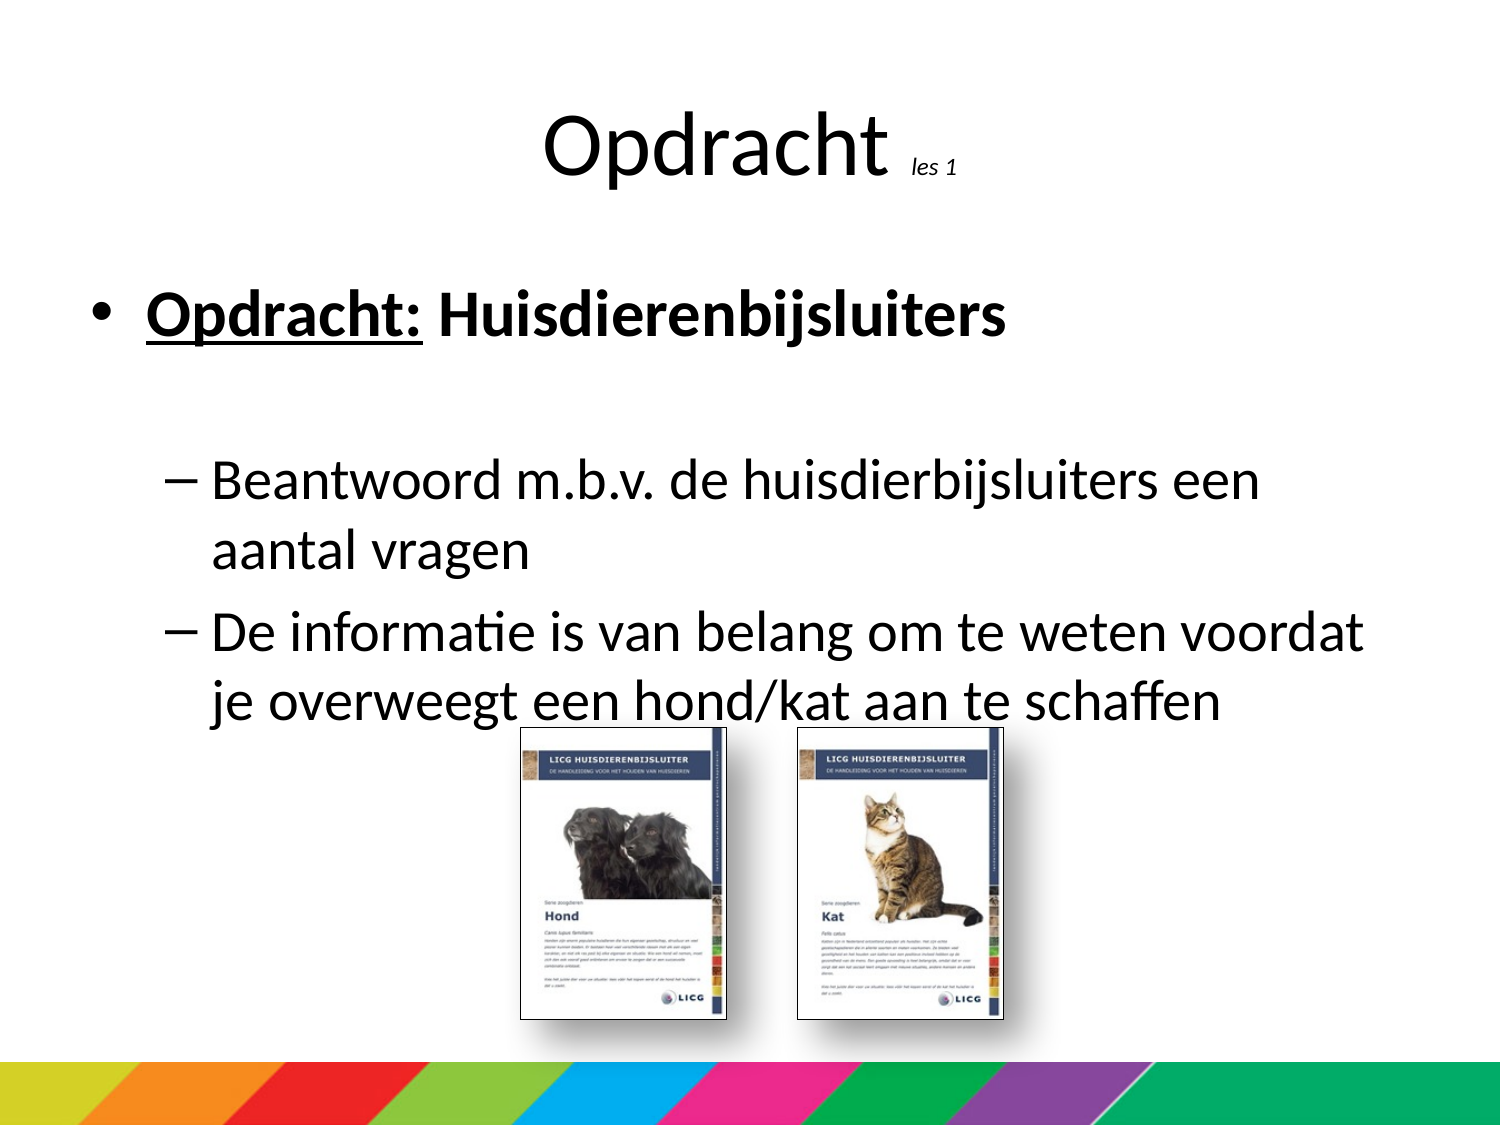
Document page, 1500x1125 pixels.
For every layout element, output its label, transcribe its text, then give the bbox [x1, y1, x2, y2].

picture [796, 727, 1004, 1020]
picture [656, 1062, 1500, 1125]
picture [0, 1062, 574, 1125]
list Opdracht: Huisdierenbijsluiters Beantwoord m.b.v. de huisdierbijsluiters een aantal vragen De informatie is van belang om te weten voordat je overweegt een hond/kat aan te schaffen [75, 262, 1425, 1005]
title Opdracht les 1 [75, 45, 1425, 233]
picture [520, 727, 727, 1020]
